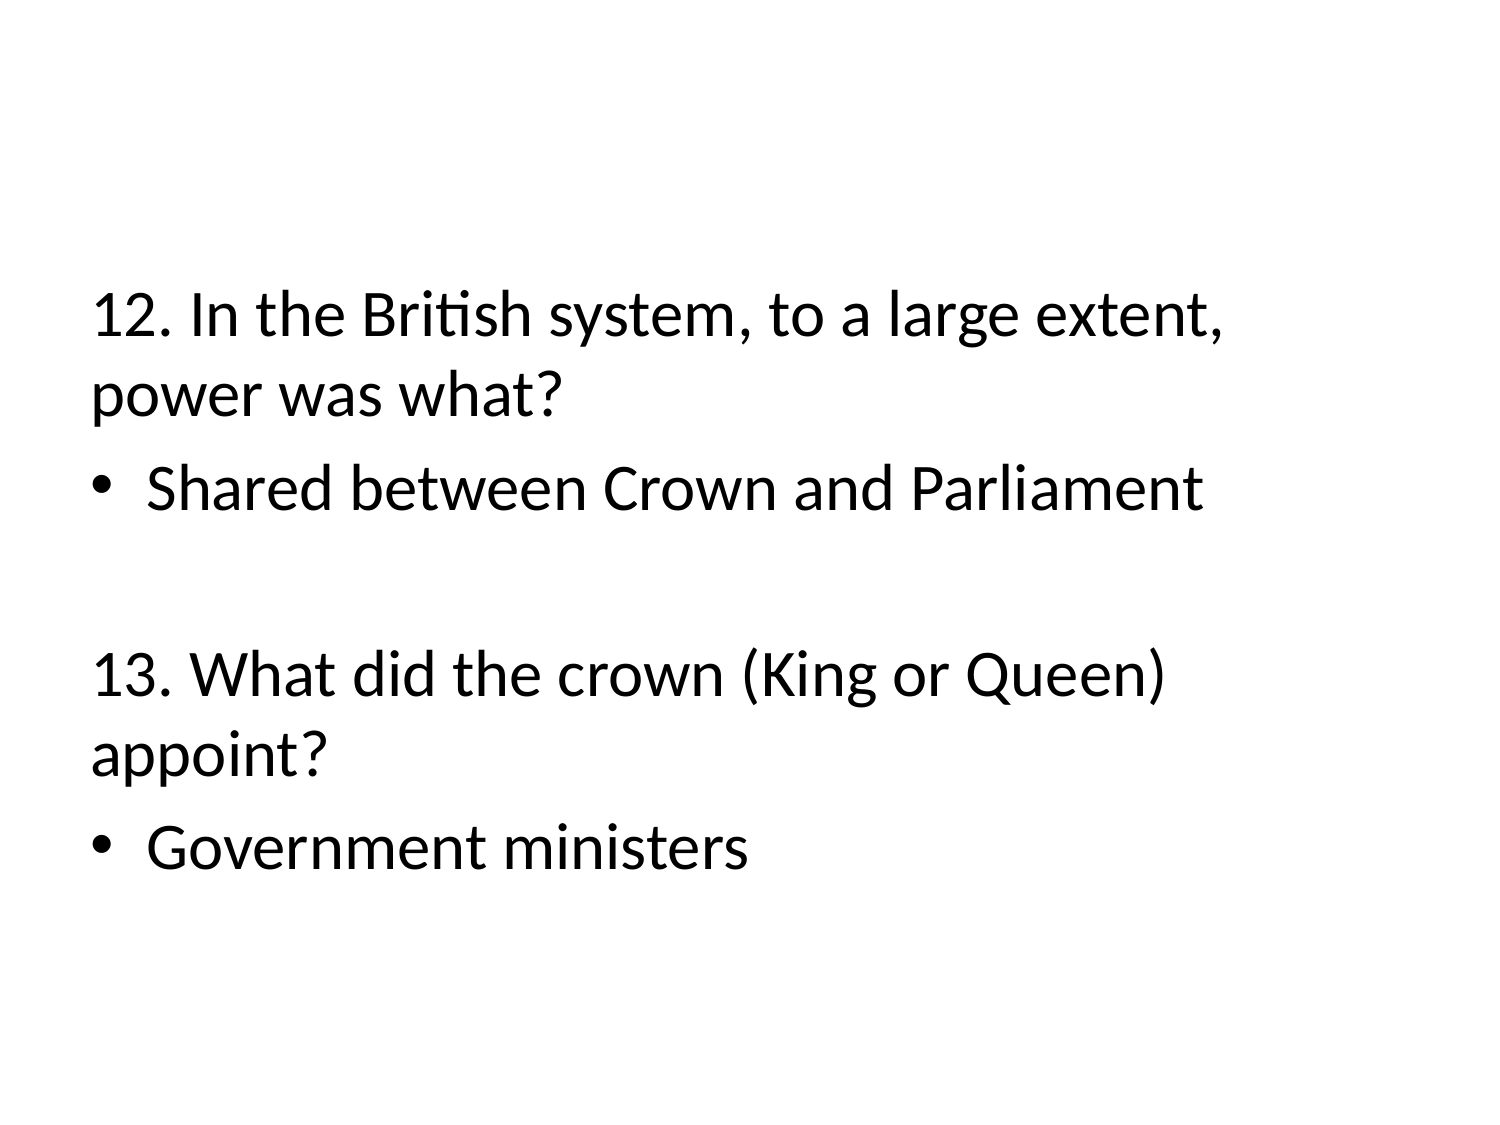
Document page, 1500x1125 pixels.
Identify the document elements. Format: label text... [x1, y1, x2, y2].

list 12. In the British system, to a large extent, power was what? Shared between Crown and Parliament 13. What did the crown (King or Queen) appoint? Government ministers [75, 262, 1425, 1005]
